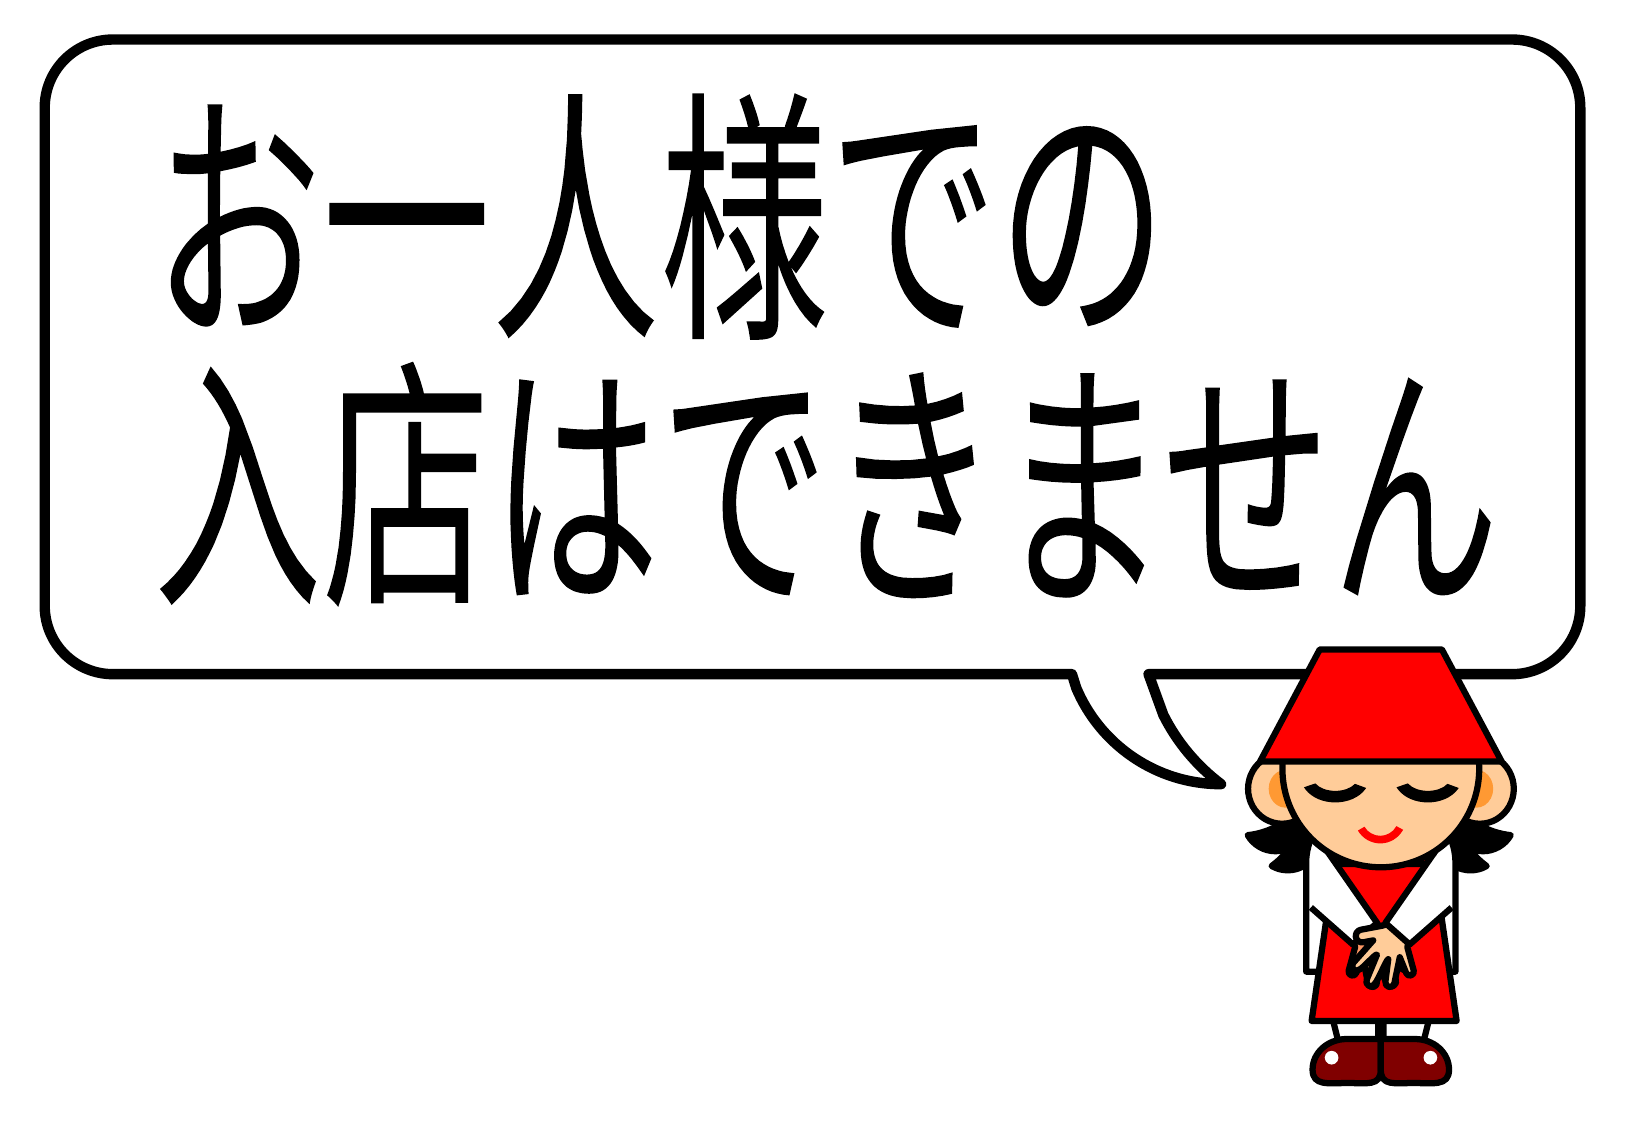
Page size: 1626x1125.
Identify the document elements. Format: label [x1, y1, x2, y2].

text_box [42, 37, 1583, 787]
text_box [1247, 649, 1515, 1084]
